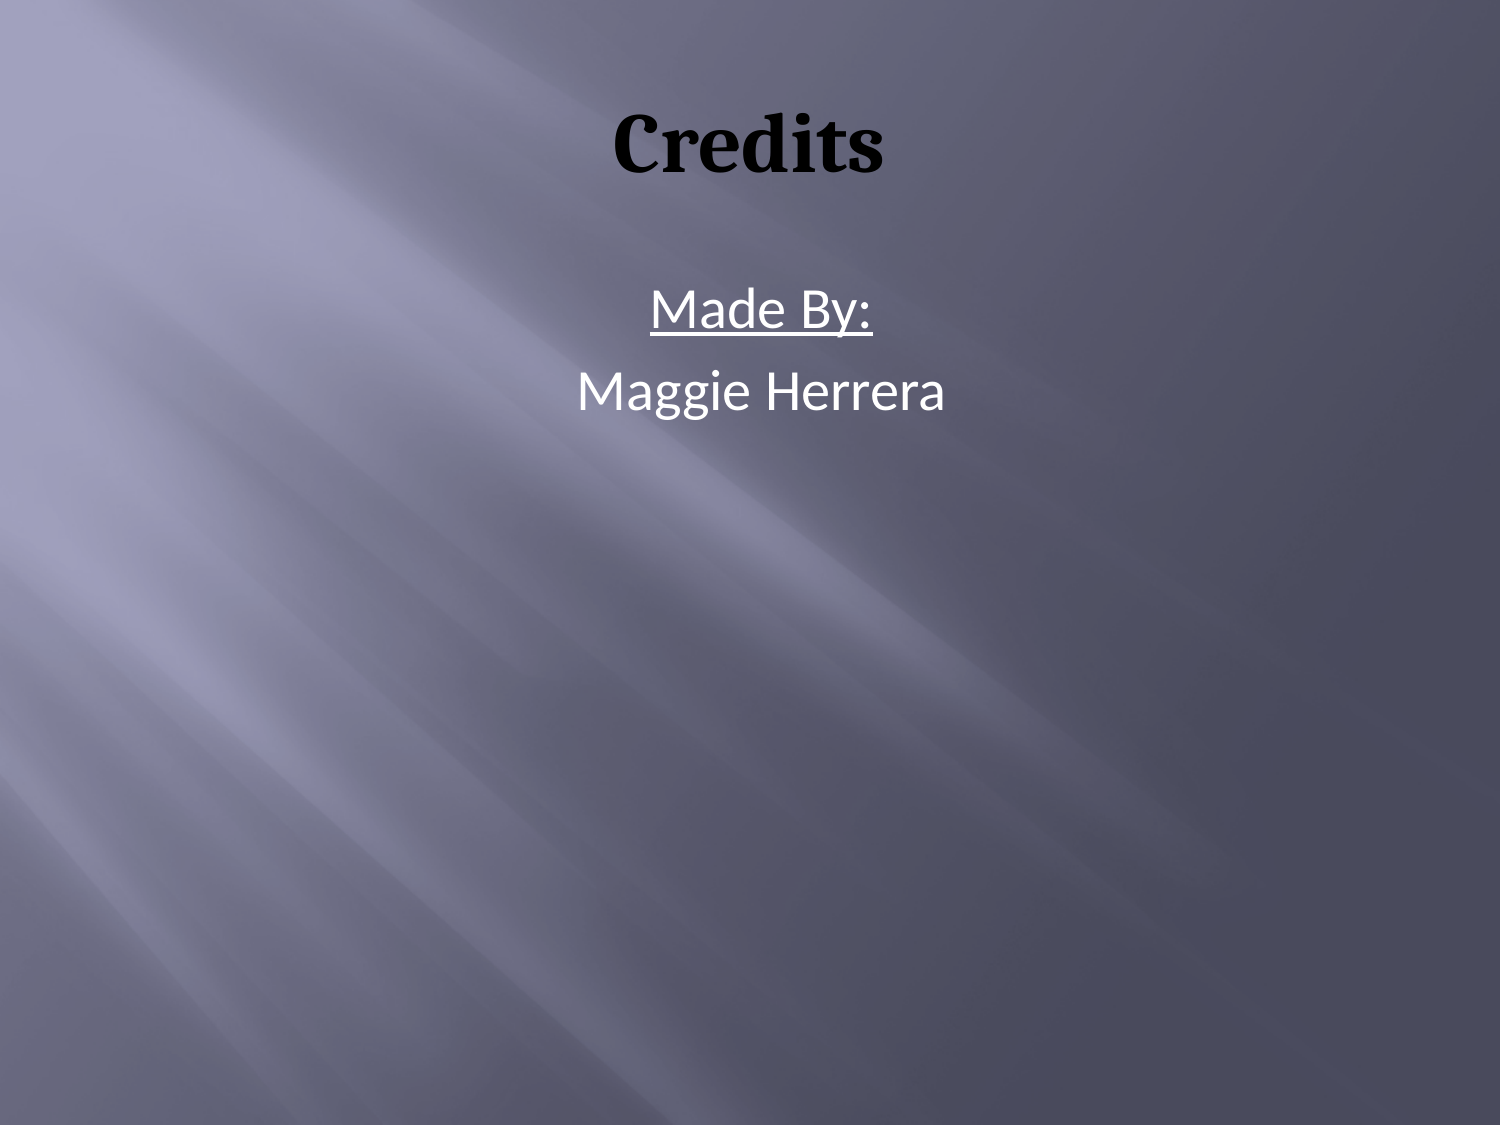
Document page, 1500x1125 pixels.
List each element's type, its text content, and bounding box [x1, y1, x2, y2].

title Credits [75, 45, 1425, 233]
list Made By: Maggie Herrera [75, 262, 1425, 1035]
